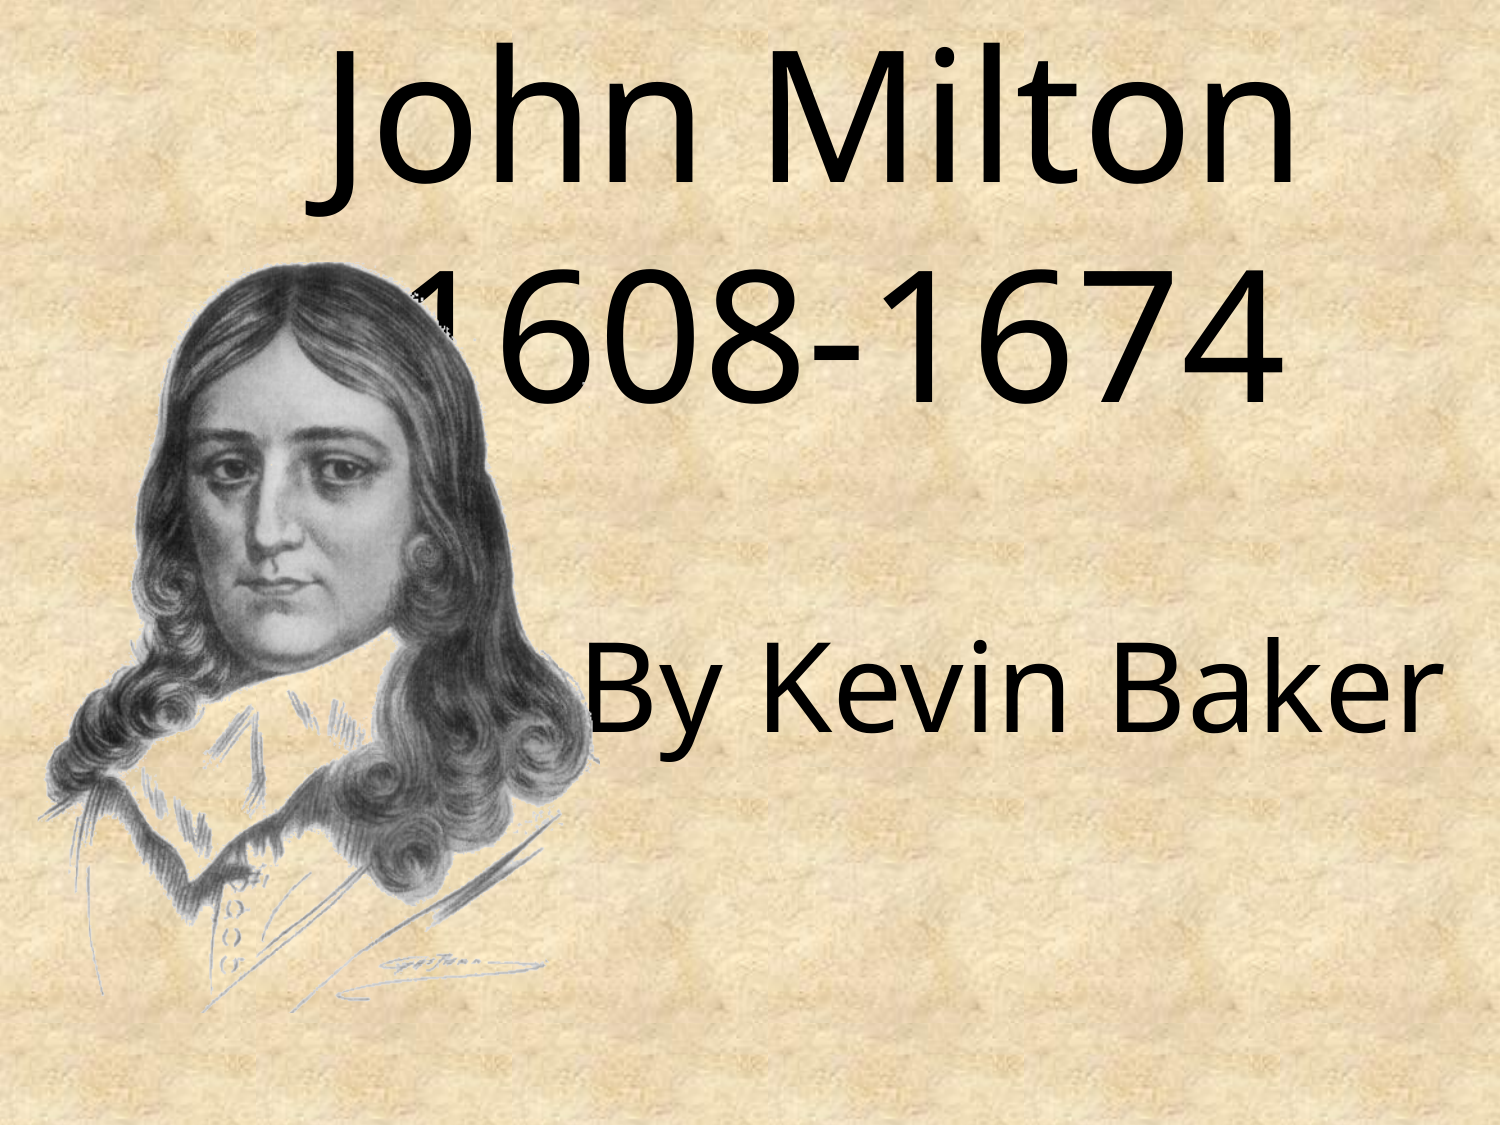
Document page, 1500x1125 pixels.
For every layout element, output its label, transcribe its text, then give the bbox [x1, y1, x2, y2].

title John Milton 1608-1674 [200, 0, 1475, 438]
subtitle By Kevin Baker [604, 600, 1500, 888]
picture [0, 0, 1500, 1125]
